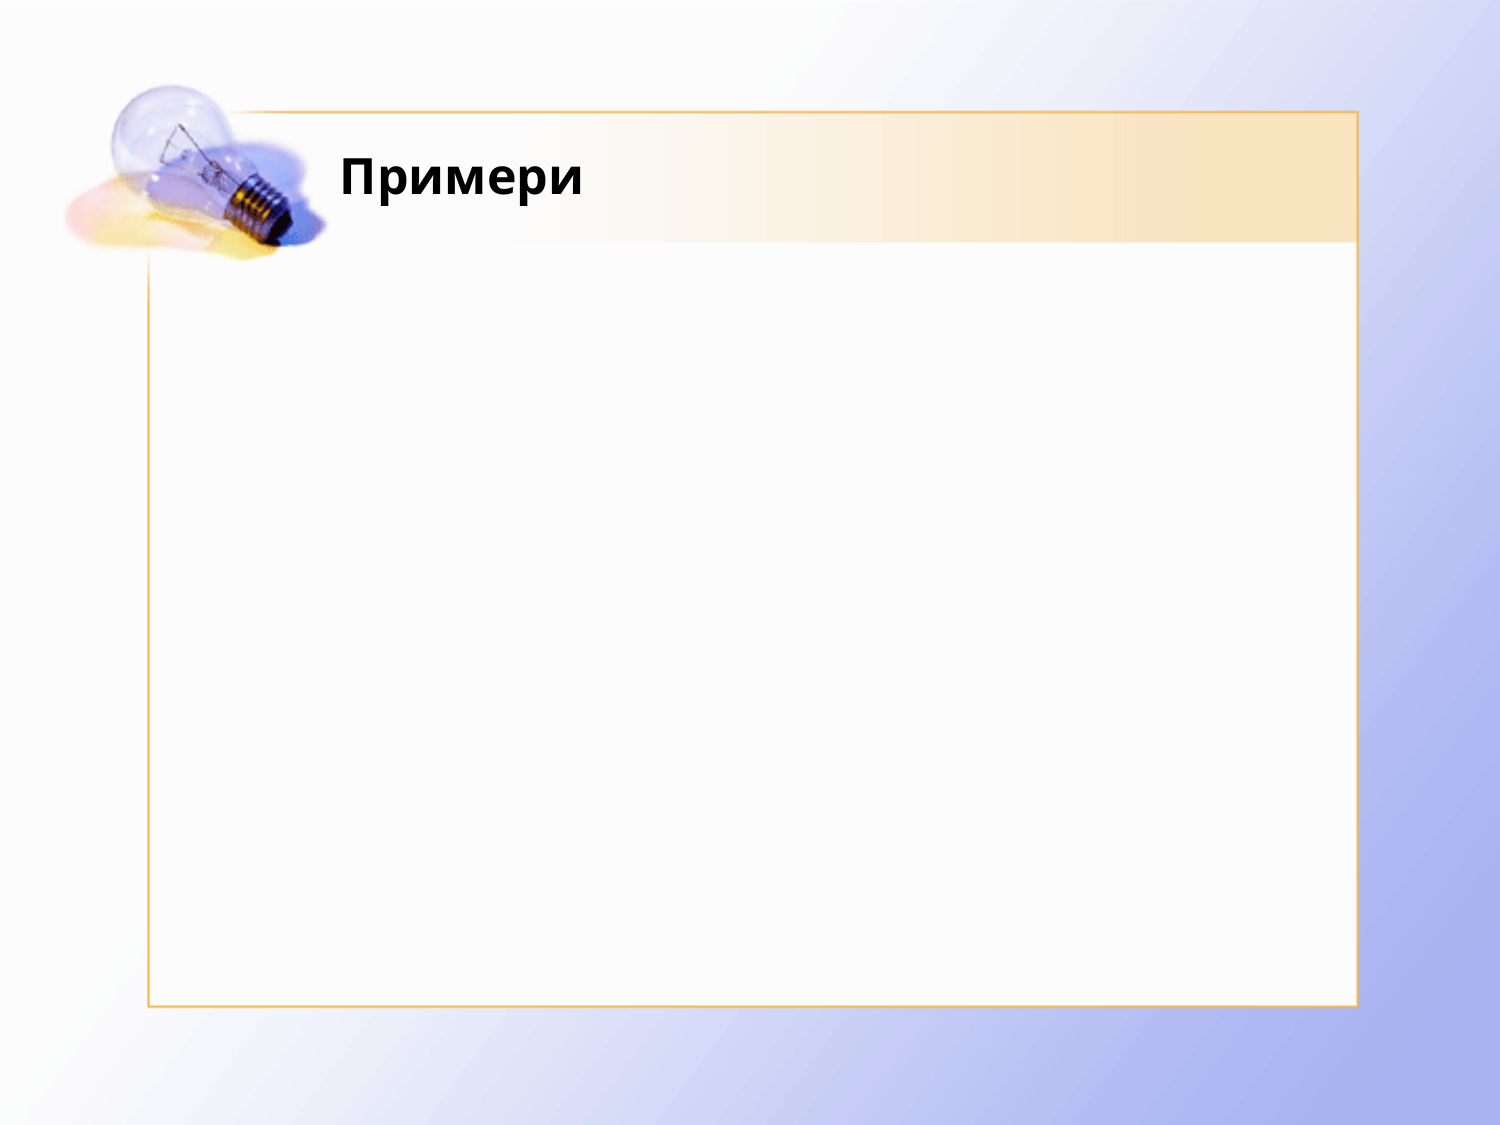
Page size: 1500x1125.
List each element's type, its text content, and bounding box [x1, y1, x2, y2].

title Примери [324, 134, 1276, 223]
picture [0, 0, 1500, 1125]
